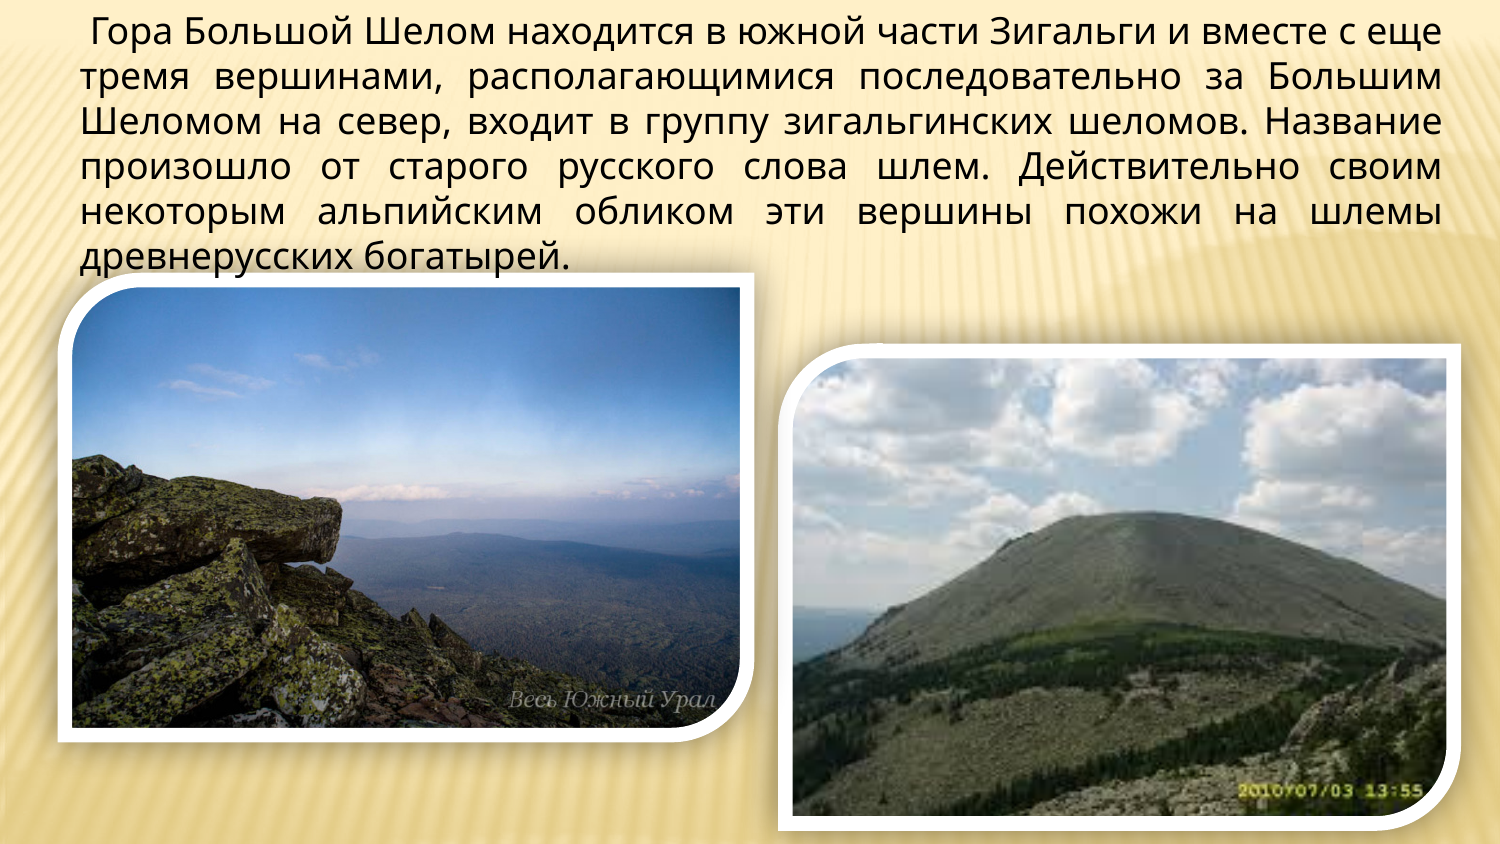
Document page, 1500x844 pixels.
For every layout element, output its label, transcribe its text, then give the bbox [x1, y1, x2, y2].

text_box Гора Большой Шелом находится в южной части Зигальги и вместе с еще тремя вершинами, располагающимися последовательно за Большим Шеломом на север, входит в группу зигальгинских шеломов. Название произошло от старого русского слова шлем. Действительно своим некоторым альпийским обликом эти вершины похожи на шлемы древнерусских богатырей. [64, 0, 1459, 285]
picture [64, 279, 748, 736]
picture [785, 350, 1455, 824]
